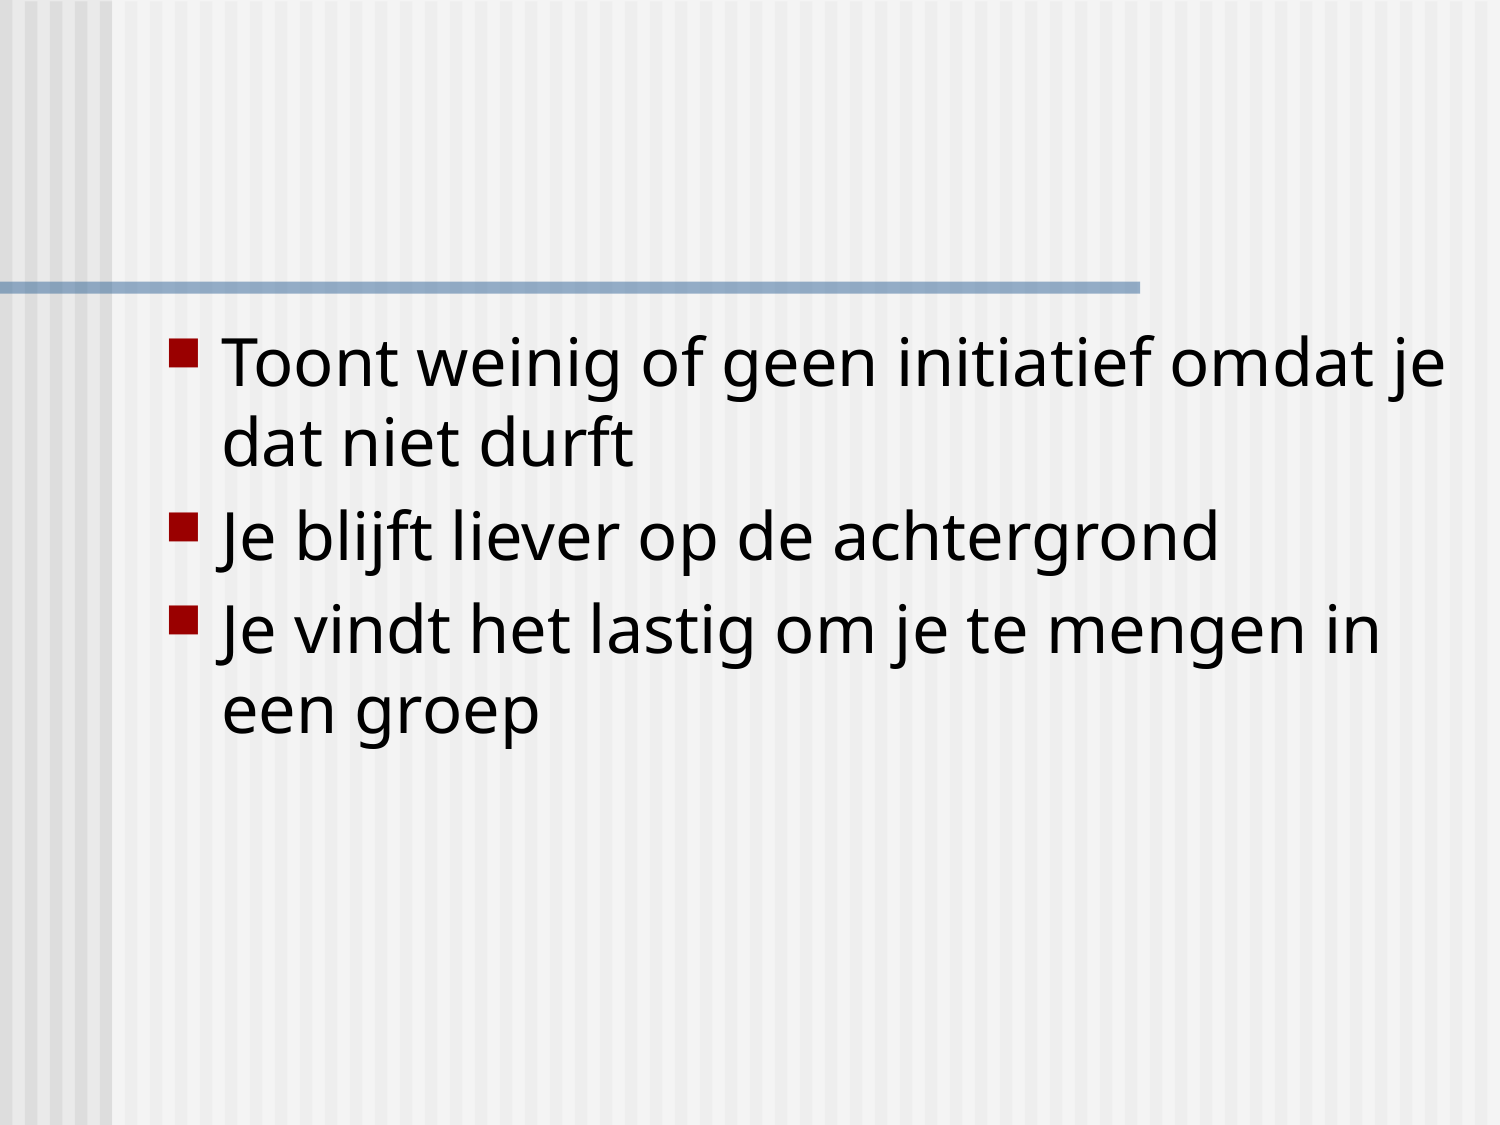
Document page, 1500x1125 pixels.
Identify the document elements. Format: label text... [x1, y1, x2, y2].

list Toont weinig of geen initiatief omdat je dat niet durft Je blijft liever op de achtergrond Je vindt het lastig om je te mengen in een groep [149, 312, 1481, 1000]
